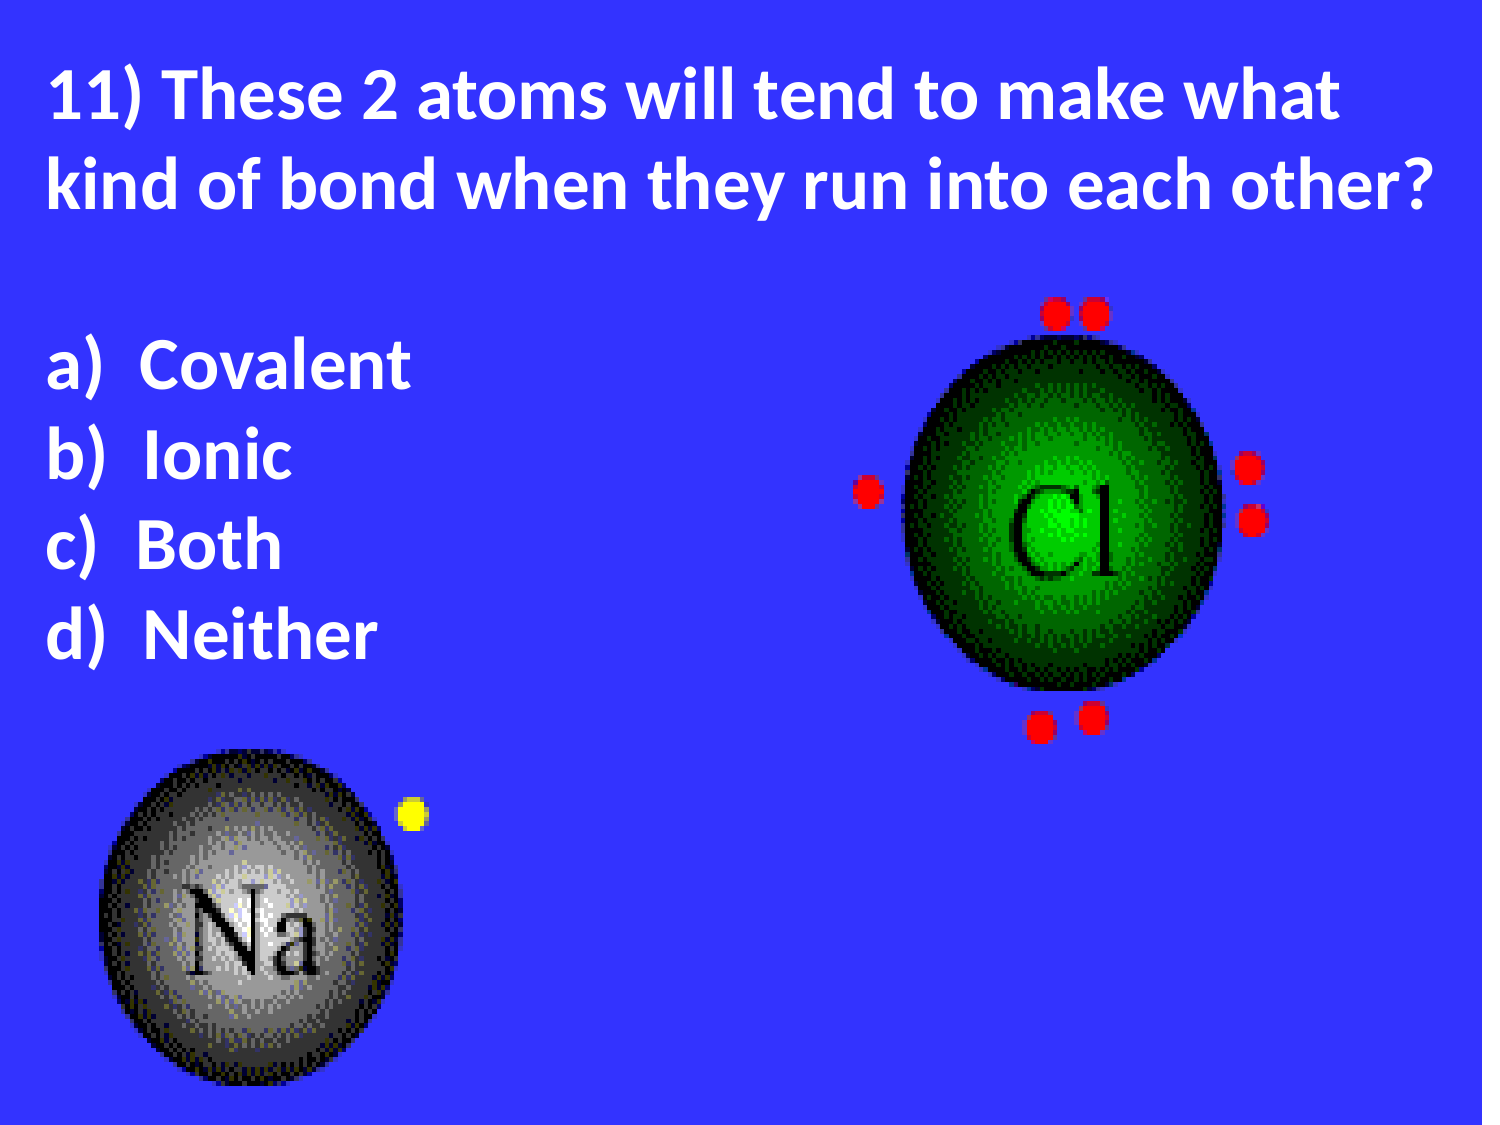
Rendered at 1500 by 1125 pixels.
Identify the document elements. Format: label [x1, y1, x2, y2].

list [0, 0, 1482, 1125]
